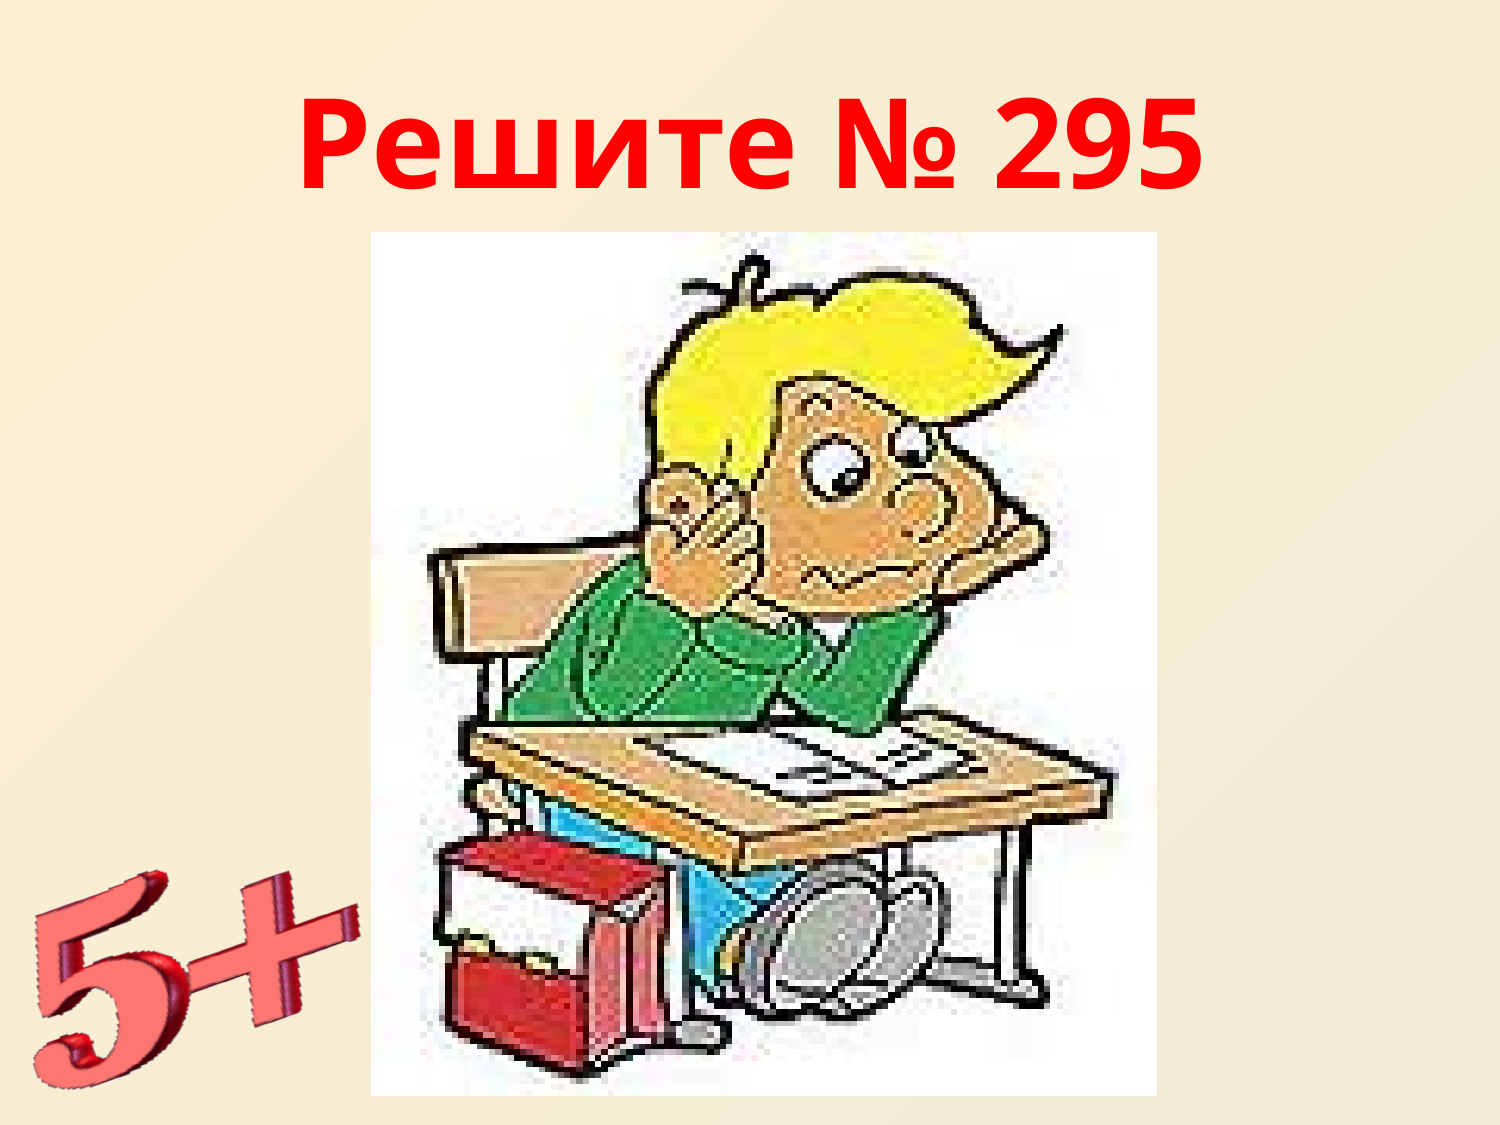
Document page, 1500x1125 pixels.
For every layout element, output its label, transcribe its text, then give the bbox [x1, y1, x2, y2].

title Решите № 295 [75, 45, 1425, 233]
picture [0, 232, 1157, 1125]
